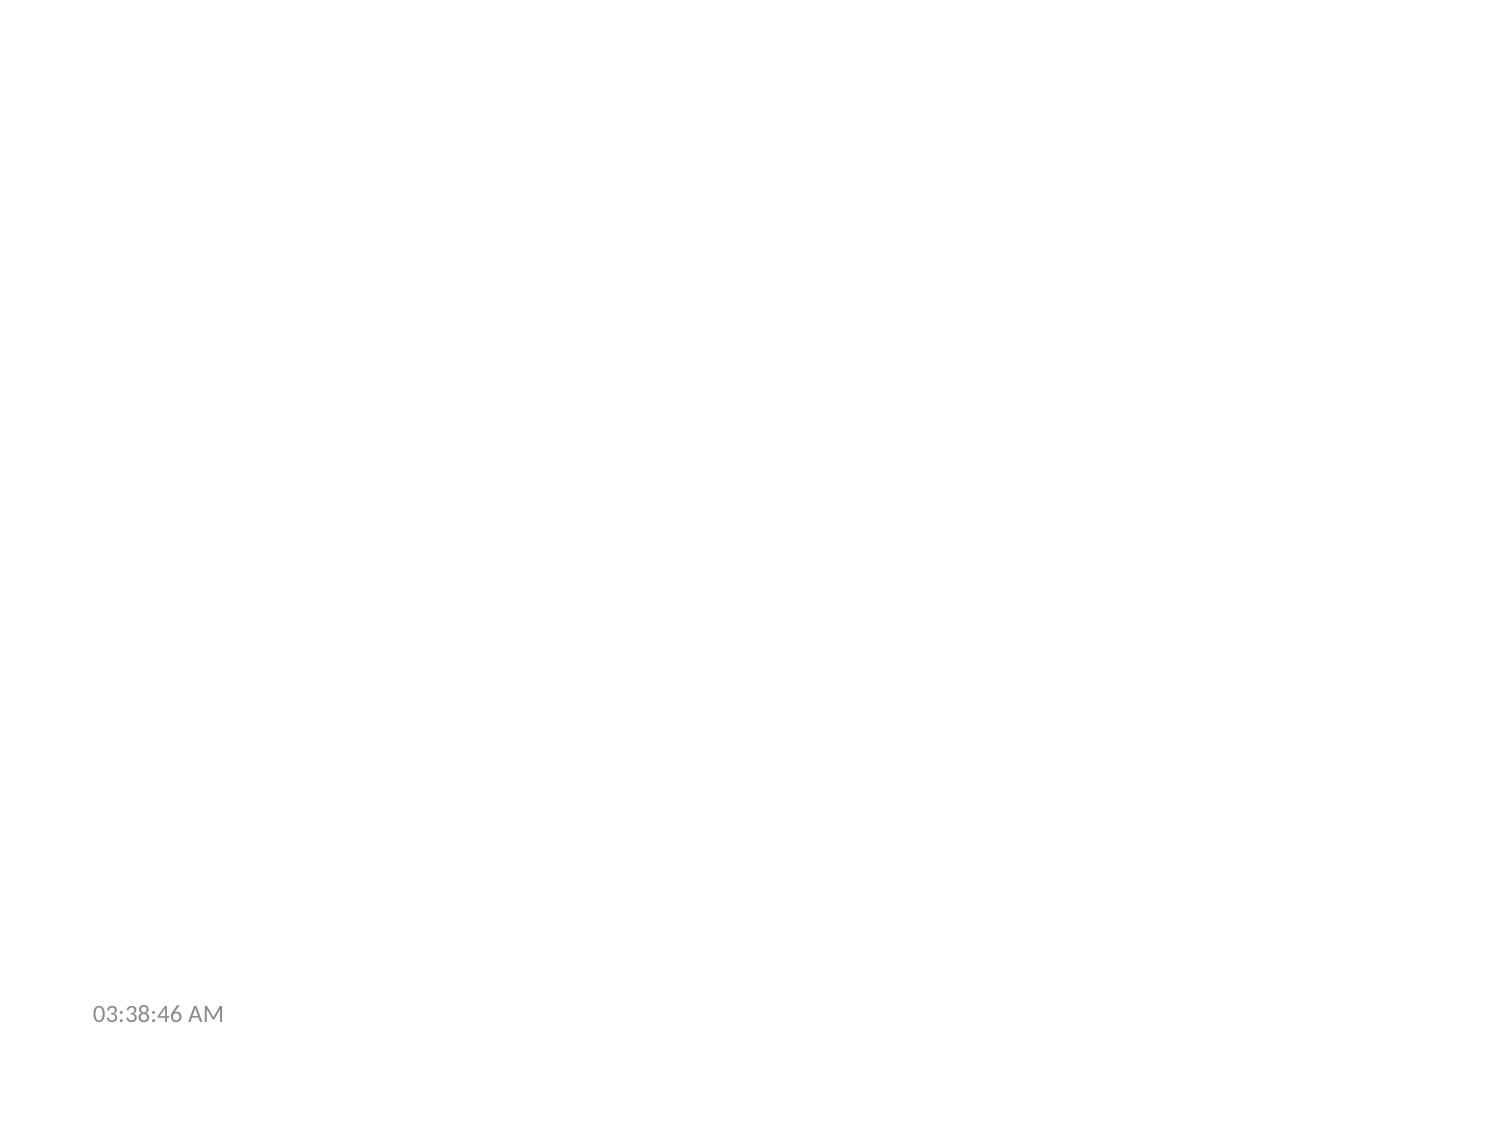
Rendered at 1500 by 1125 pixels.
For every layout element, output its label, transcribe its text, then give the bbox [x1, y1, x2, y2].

text_box 3:35:09 PM [77, 982, 428, 1043]
